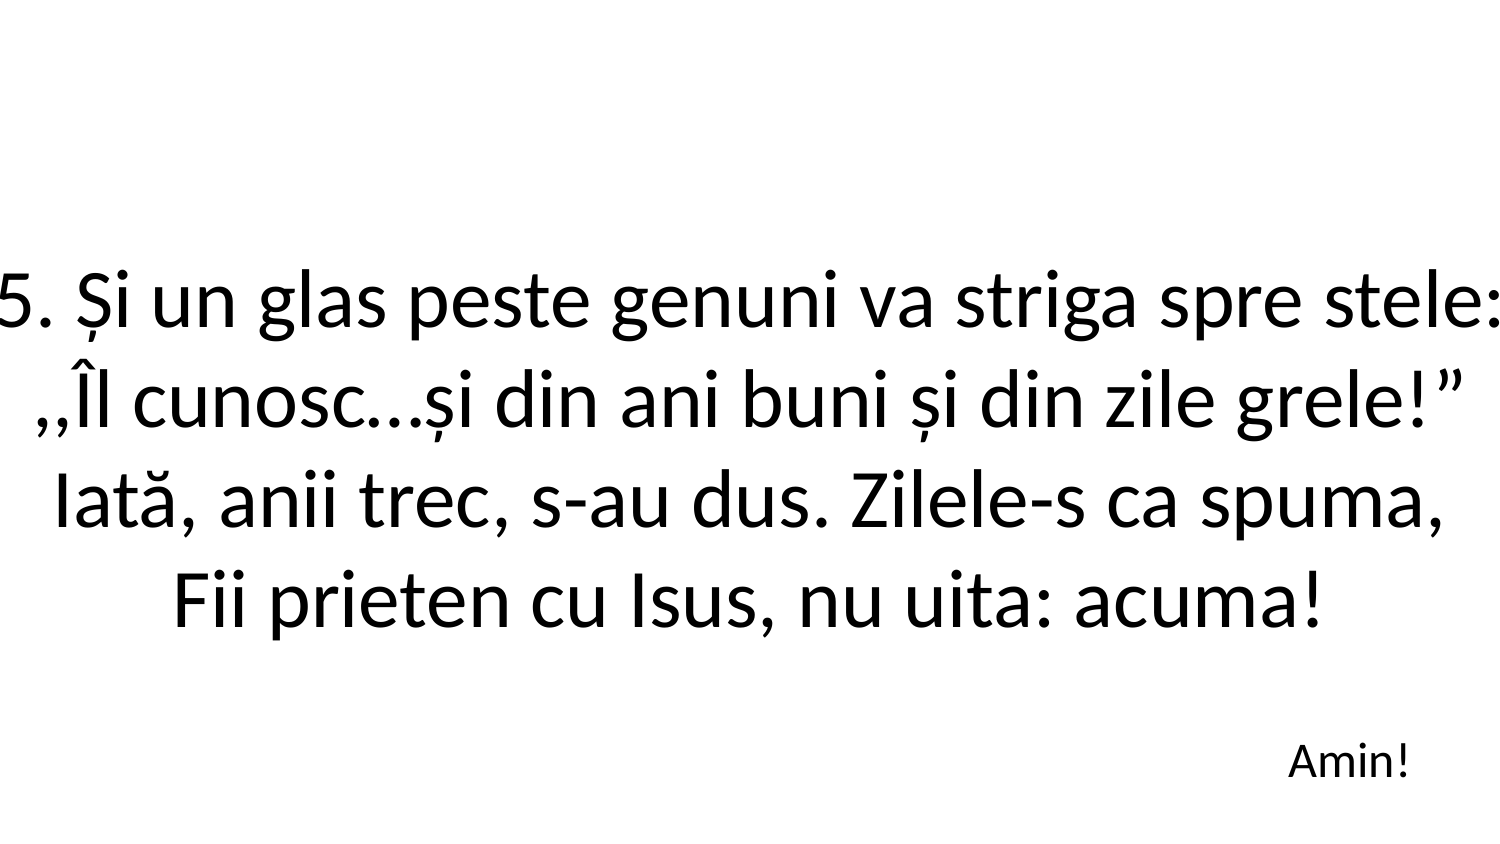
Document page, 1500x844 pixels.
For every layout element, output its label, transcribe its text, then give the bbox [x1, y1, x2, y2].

text_box 5. Și un glas peste genuni va striga spre stele: ,,Îl cunosc…și din ani buni și din zile grele!” Iată, anii trec, s-au dus. Zilele-s ca spuma, Fii prieten cu Isus, nu uita: acuma! [0, 192, 1500, 652]
text_box Amin! [1273, 674, 1427, 795]
